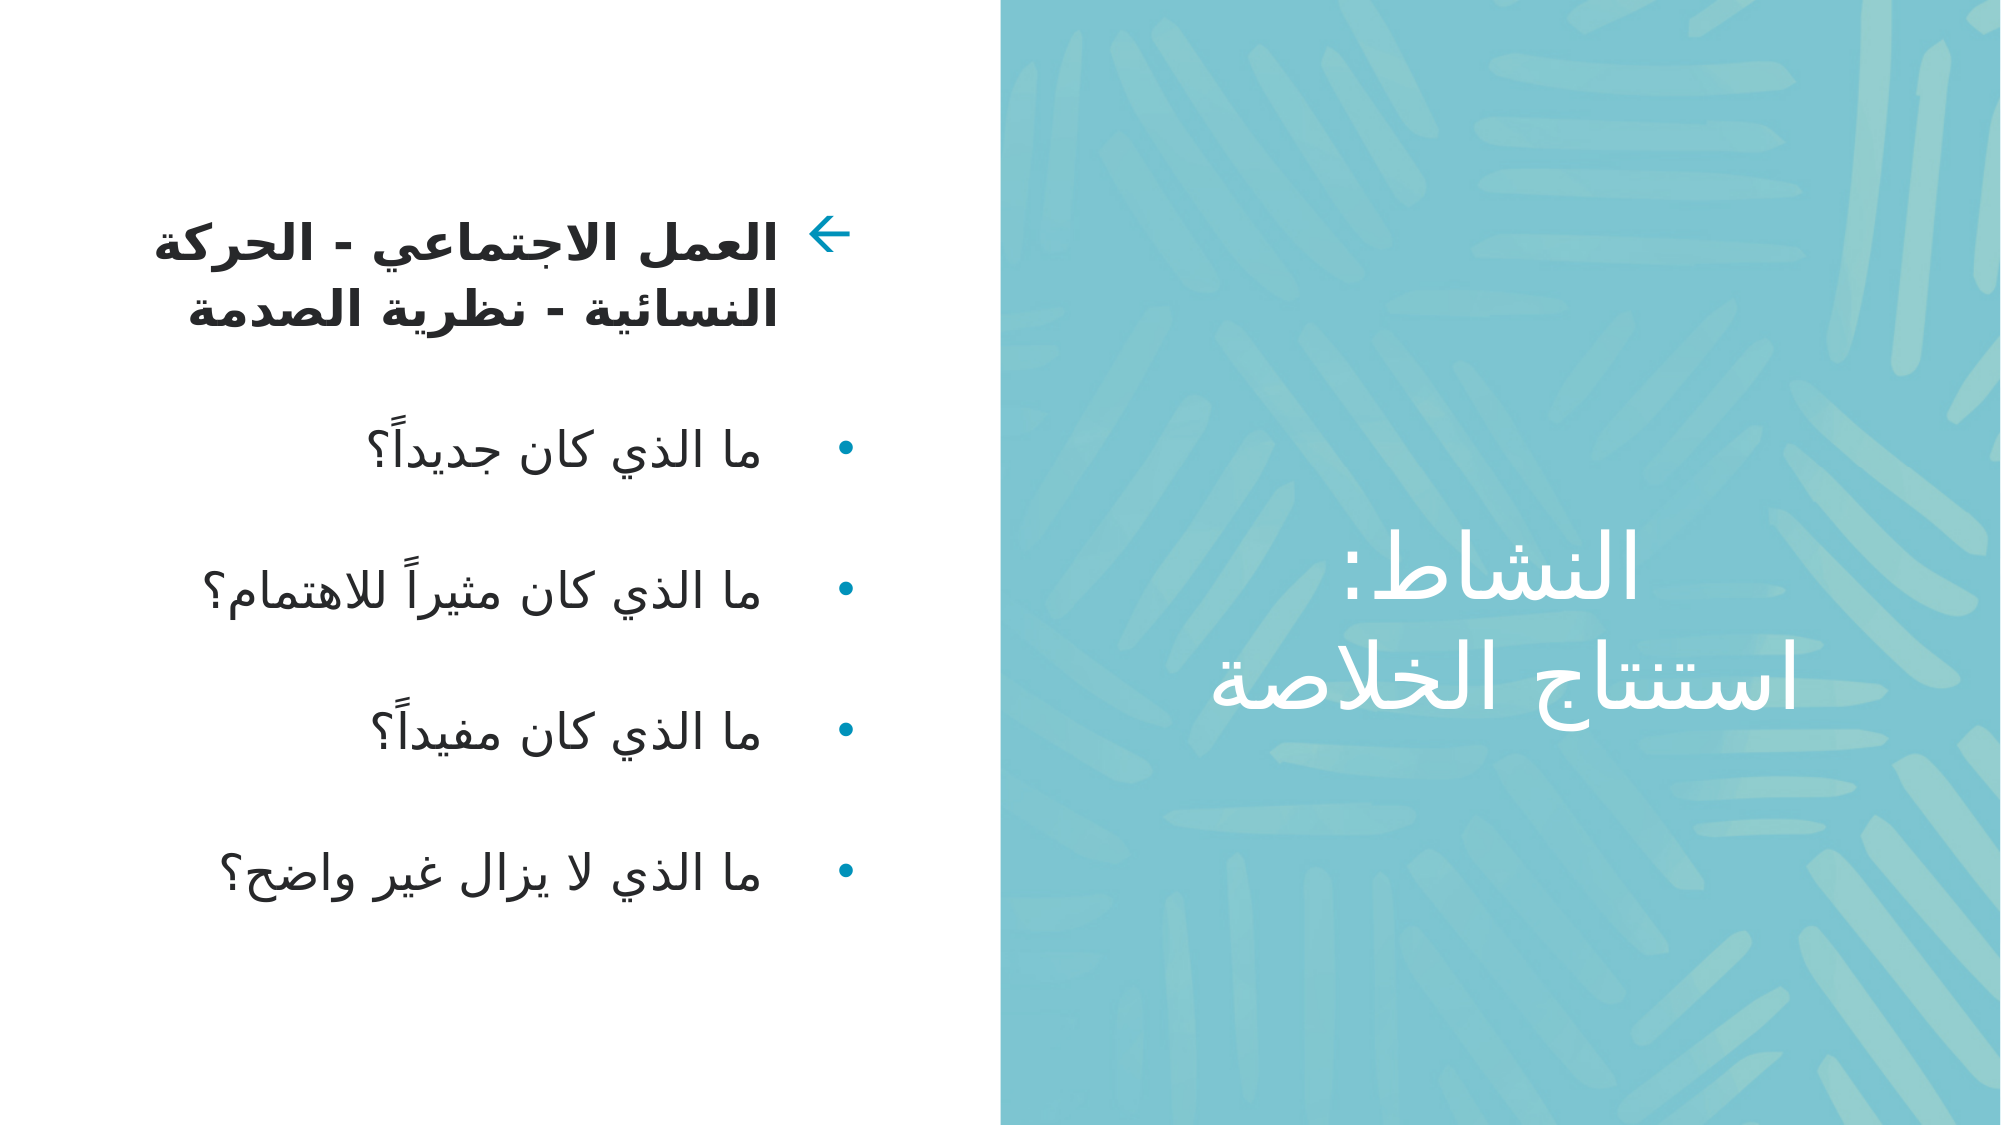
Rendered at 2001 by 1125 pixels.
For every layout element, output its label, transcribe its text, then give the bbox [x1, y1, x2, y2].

list العمل الاجتماعي - الحركة النسائية - نظرية الصدمة ما الذي كان جديداً؟ ما الذي كان مثيراً للاهتمام؟ ما الذي كان مفيداً؟ ما الذي لا يزال غير واضح؟ [127, 140, 863, 971]
title النشاط: استنتاج الخلاصة [1099, 490, 1883, 745]
picture [0, 0, 2001, 1125]
